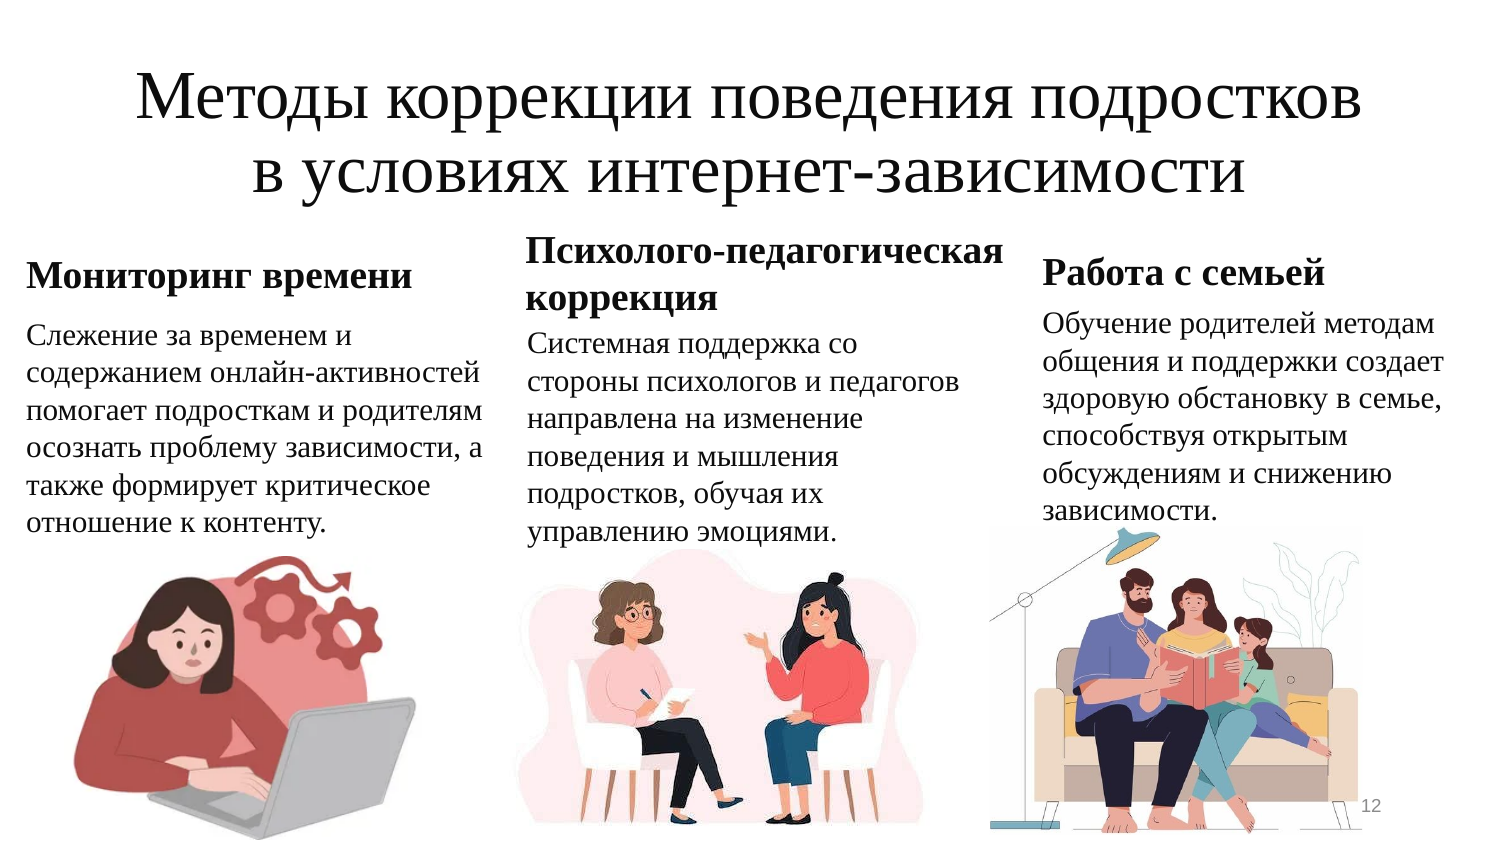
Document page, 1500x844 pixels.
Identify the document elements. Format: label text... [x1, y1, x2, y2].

text_box Слежение за временем и содержанием онлайн-активностей помогает подросткам и родителям осознать проблему зависимости, а также формирует критическое отношение к контенту. [10, 299, 511, 466]
text_box Обучение родителей методам общения и поддержки создает здоровую обстановку в семье, способствуя открытым обсуждениям и снижению зависимости. [1027, 287, 1500, 454]
slide_number 12 [1363, 782, 1397, 827]
text_box Работа с семьей [1027, 230, 1486, 287]
picture [498, 549, 941, 836]
text_box Мониторинг времени [10, 234, 479, 297]
text_box Психолого-педагогическая коррекция [510, 208, 1159, 272]
title Методы коррекции поведения подростков в условиях интернет-зависимости [103, 44, 1397, 208]
picture [51, 556, 439, 840]
picture [989, 526, 1363, 835]
text_box Системная поддержка со стороны психологов и педагогов направлена на изменение поведения и мышления подростков, обучая их управлению эмоциями. [512, 307, 992, 573]
